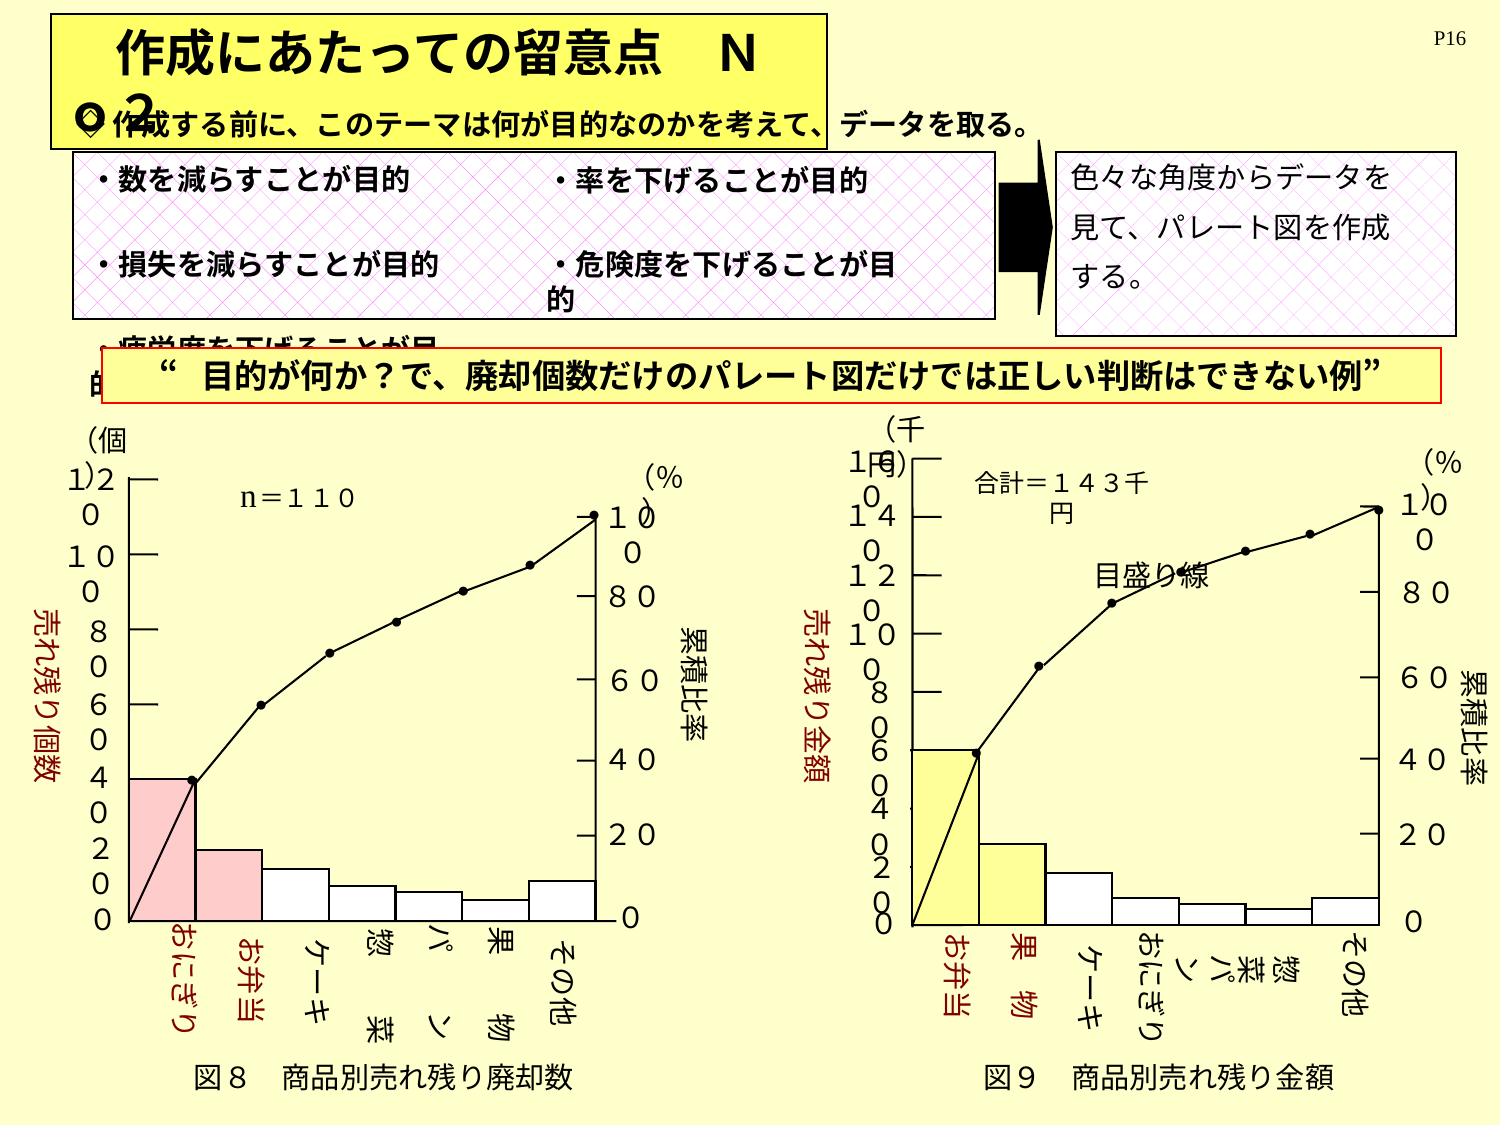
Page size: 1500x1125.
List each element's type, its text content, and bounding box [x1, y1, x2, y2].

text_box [51, 98, 1457, 320]
text_box “目的が何か？で、廃却個数だけのパレート図だけでは正しい判断はできない例” [101, 348, 1442, 403]
text_box 作成にあたっての留意点 Ｎｏ２ [50, 13, 827, 98]
text_box P16 [1419, 17, 1500, 57]
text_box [778, 404, 1500, 1103]
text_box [7, 414, 721, 1103]
